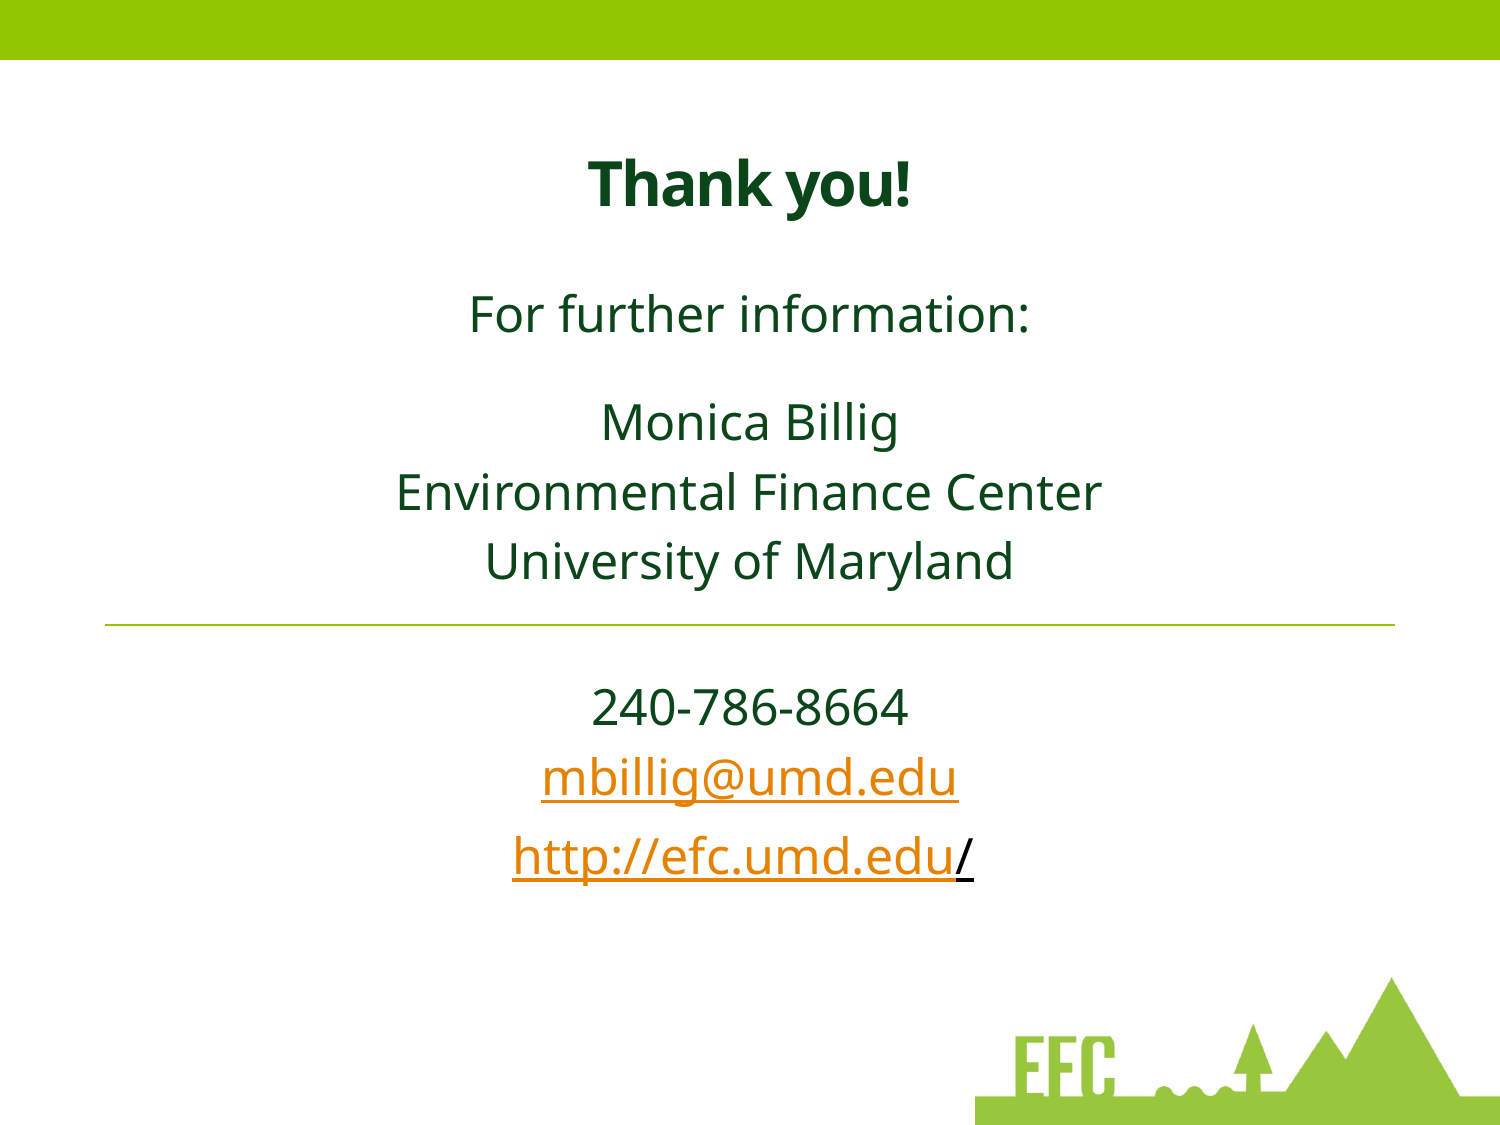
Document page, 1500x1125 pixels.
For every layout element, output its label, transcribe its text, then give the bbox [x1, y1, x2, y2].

title Thank you! [37, 99, 1463, 263]
list For further information: Monica Billig Environmental Finance Center University of Maryland 240-786-8664 mbillig@umd.edu http://efc.umd.edu/ [37, 275, 1463, 963]
picture [975, 977, 1500, 1125]
